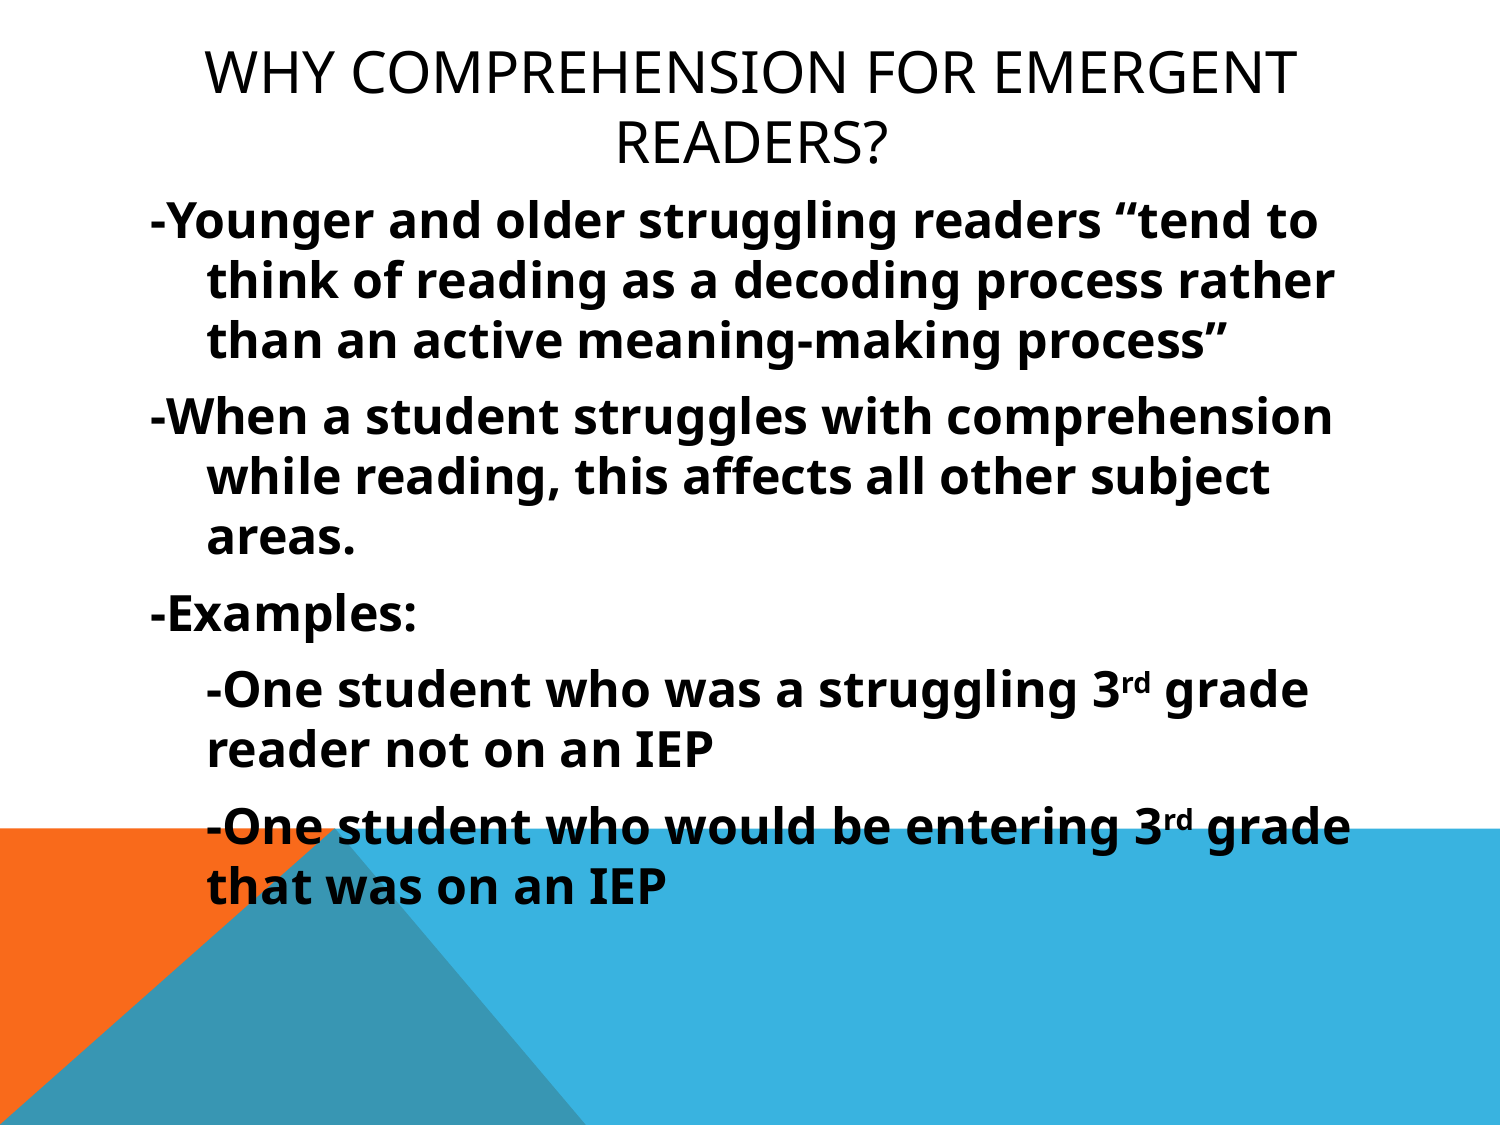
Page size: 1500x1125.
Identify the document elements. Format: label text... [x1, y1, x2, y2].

title Why comprehension for emergent readers? [135, 60, 1369, 150]
list -Younger and older struggling readers “tend to think of reading as a decoding process rather than an active meaning-making process” -When a student struggles with comprehension while reading, this affects all other subject areas. -Examples: -One student who was a struggling 3rd grade reader not on an IEP -One student who would be entering 3rd grade that was on an IEP [135, 180, 1369, 1013]
